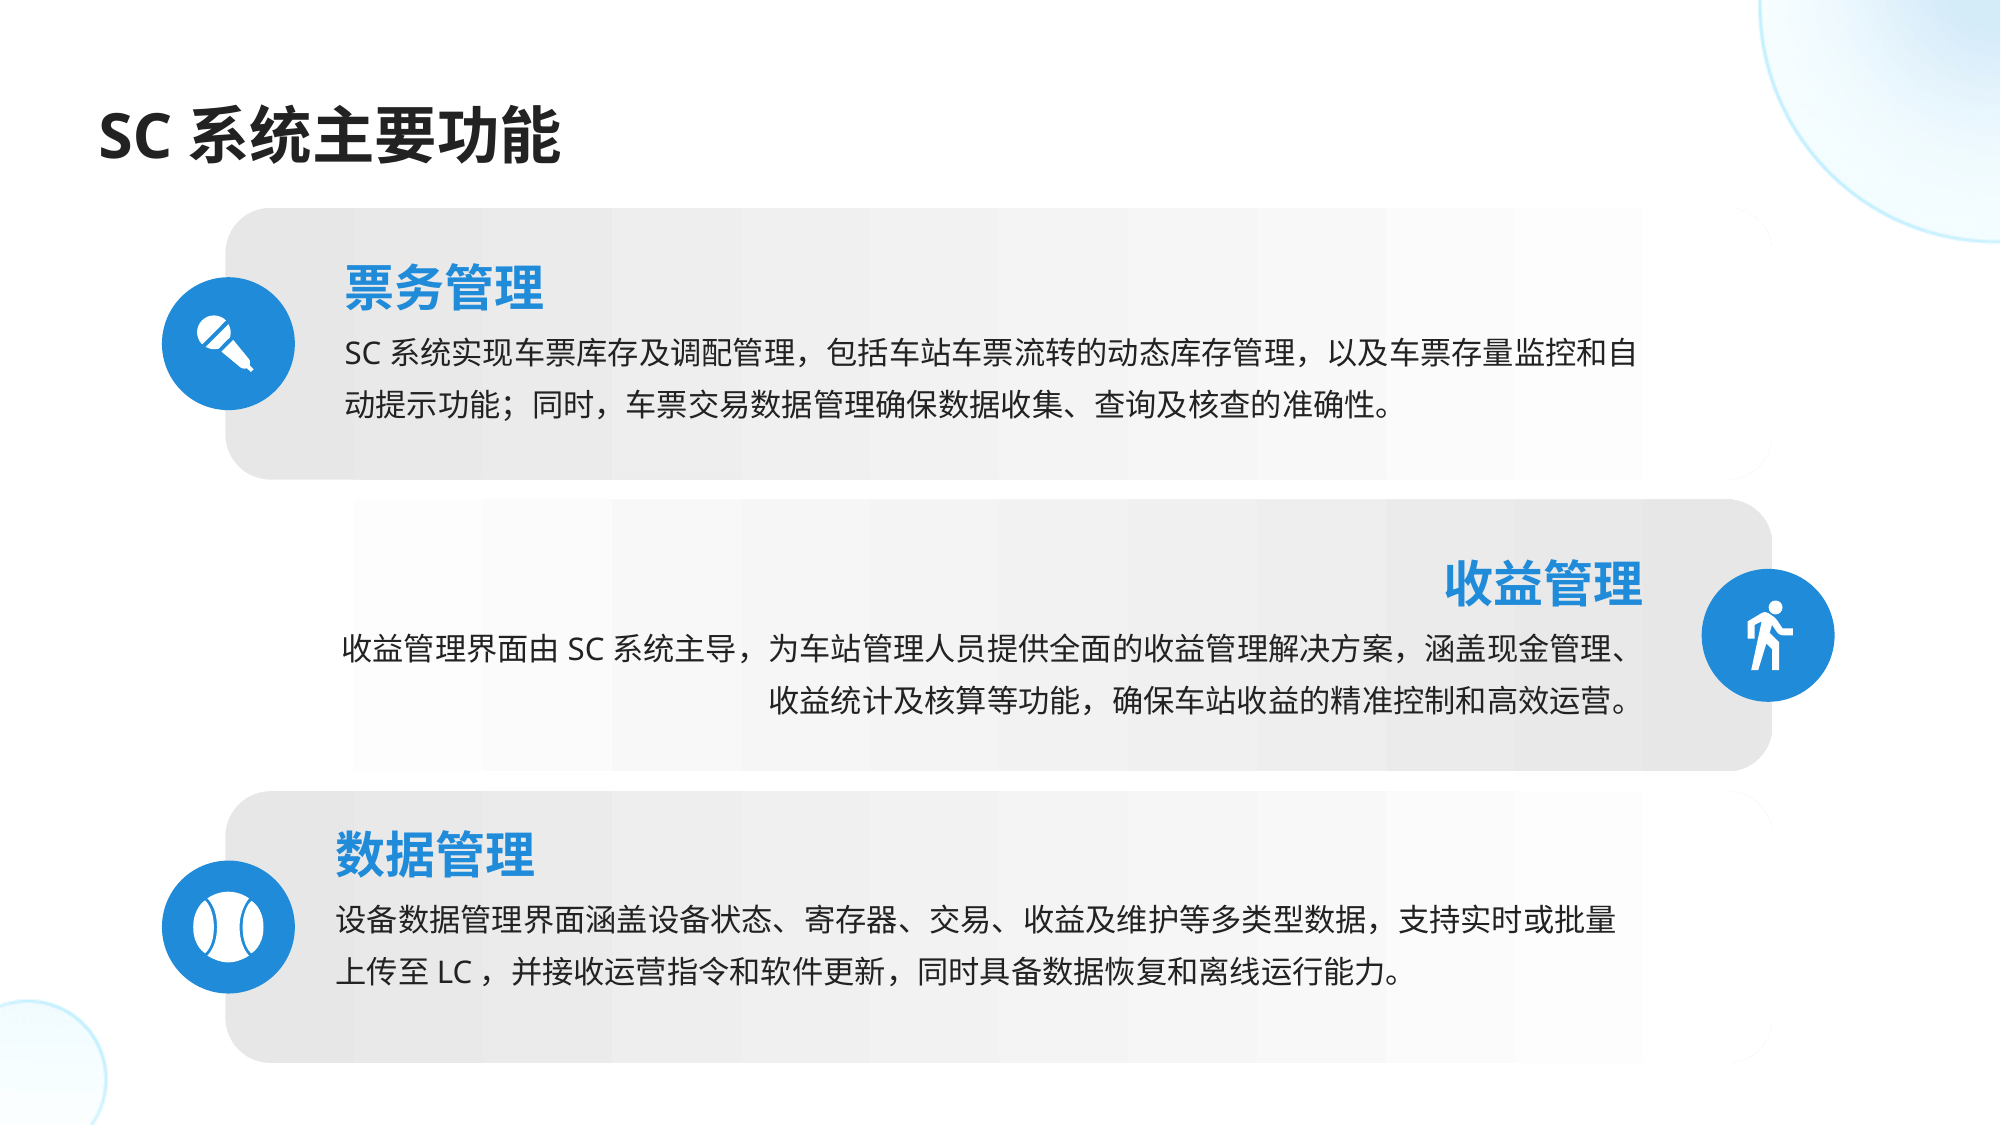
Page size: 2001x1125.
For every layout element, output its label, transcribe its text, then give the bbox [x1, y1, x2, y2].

text_box [242, 900, 264, 954]
text_box 收益管理界面由SC系统主导，为车站管理人员提供全面的收益管理解决方案，涵盖现金管理、收益统计及核算等功能，确保车站收益的精准控制和高效运营。 [316, 604, 1663, 734]
text_box [225, 791, 1773, 1063]
text_box 收益管理 [316, 529, 1663, 604]
text_box 票务管理 [325, 233, 1672, 308]
text_box [161, 860, 295, 994]
text_box [1747, 600, 1793, 671]
text_box [161, 277, 295, 411]
picture [0, 0, 2001, 1125]
text_box [225, 499, 1773, 772]
text_box [197, 315, 227, 345]
text_box SC系统实现车票库存及调配管理，包括车站车票流转的动态库存管理，以及车票存量监控和自动提示功能；同时，车票交易数据管理确保数据收集、查询及核查的准确性。 [325, 308, 1672, 437]
text_box [225, 207, 1773, 480]
text_box 设备数据管理界面涵盖设备状态、寄存器、交易、收益及维护等多类型数据，支持实时或批量上传至LC，并接收运营指令和软件更新，同时具备数据恢复和离线运行能力。 [316, 876, 1663, 1005]
text_box [205, 324, 231, 350]
text_box [221, 339, 254, 372]
text_box [207, 891, 250, 963]
text_box SC系统主要功能 [78, 43, 1922, 194]
text_box [193, 900, 214, 954]
text_box 数据管理 [316, 800, 1663, 876]
text_box [1701, 568, 1835, 702]
